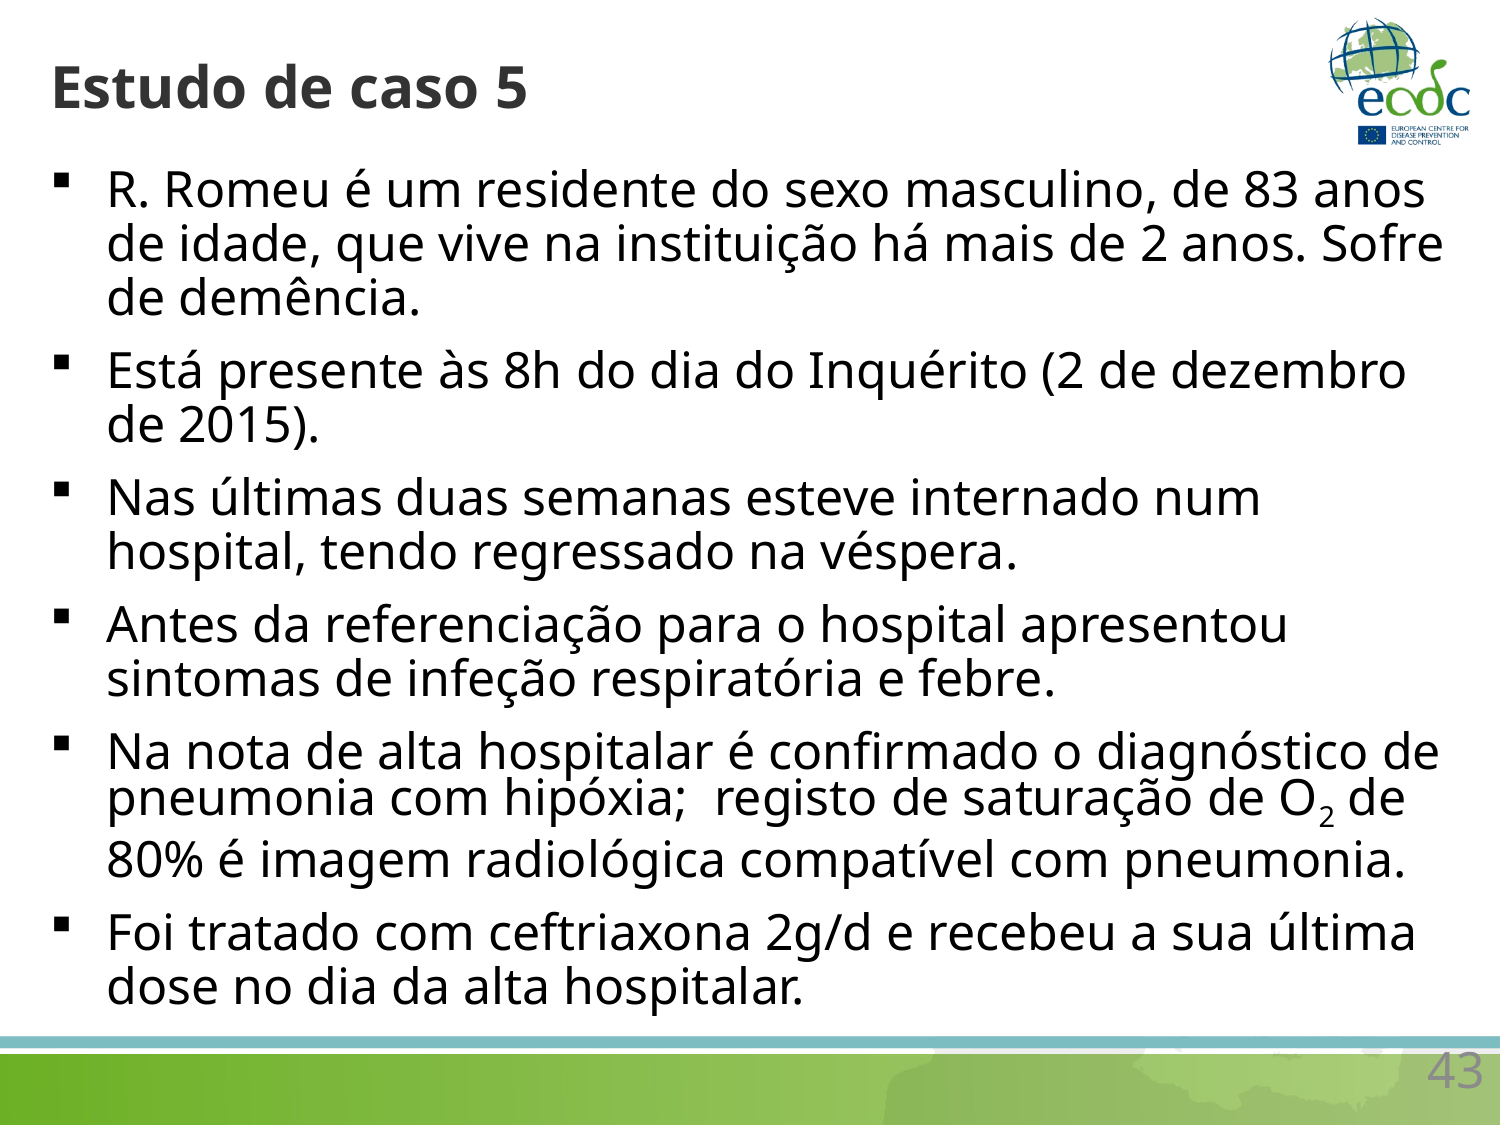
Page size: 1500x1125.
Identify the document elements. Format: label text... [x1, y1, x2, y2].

picture [1328, 17, 1473, 148]
list R. Romeu é um residente do sexo masculino, de 83 anos de idade, que vive na instituição há mais de 2 anos. Sofre de demência. Está presente às 8h do dia do Inquérito (2 de dezembro de 2015). Nas últimas duas semanas esteve internado num hospital, tendo regressado na véspera. Antes da referenciação para o hospital apresentou sintomas de infeção respiratória e febre. Na nota de alta hospitalar é confirmado o diagnóstico de pneumonia com hipóxia; registo de saturação de O2 de 80% é imagem radiológica compatível com pneumonia. Foi tratado com ceftriaxona 2g/d e recebeu a sua última dose no dia da alta hospitalar. [49, 162, 1450, 1010]
title Estudo de caso 5 [49, 58, 1401, 152]
slide_number 43 [1149, 1042, 1500, 1103]
picture [0, 1036, 1500, 1125]
